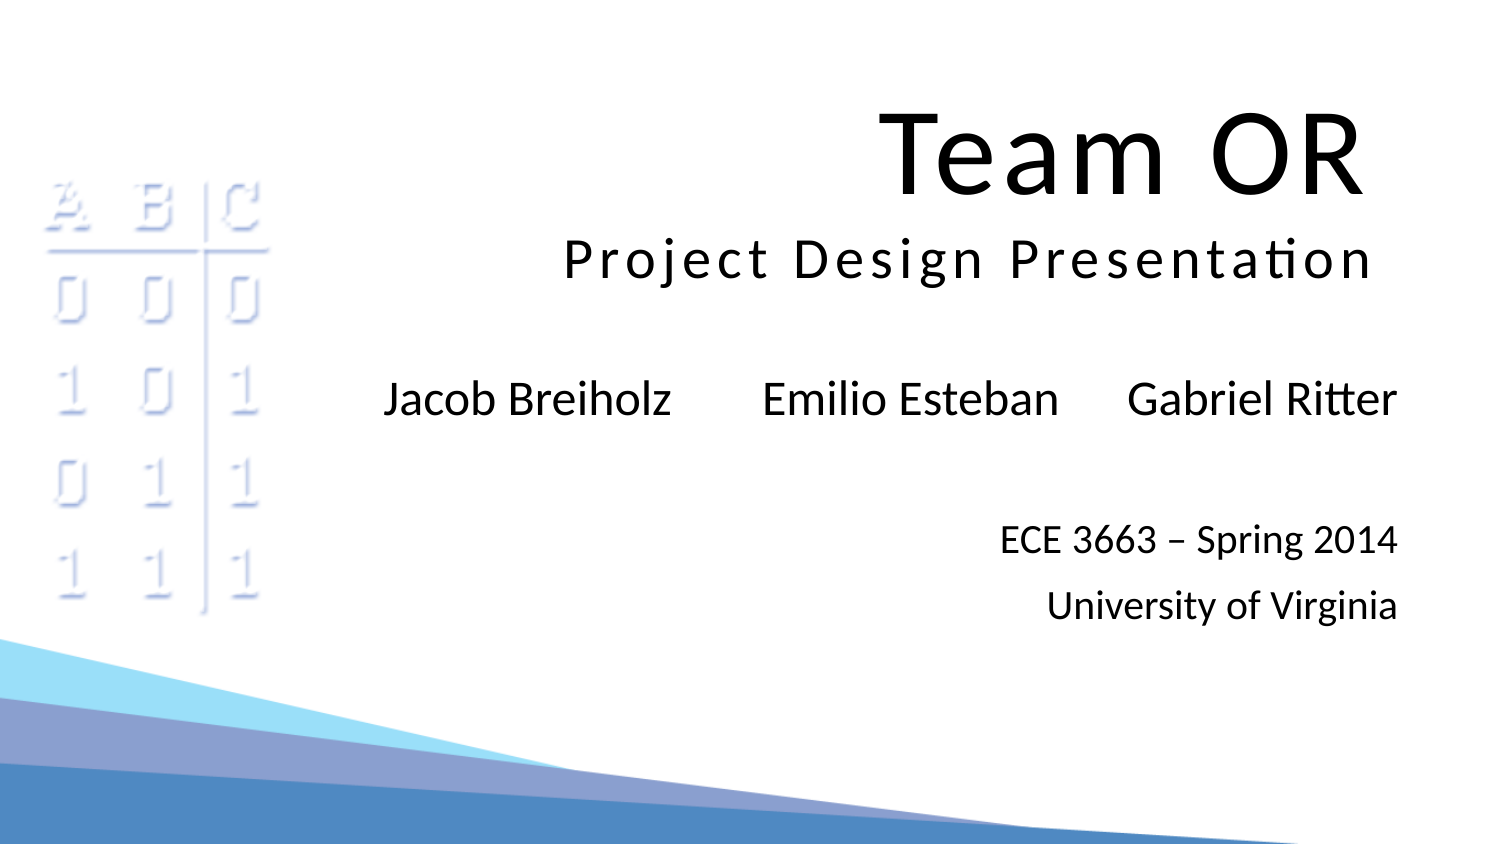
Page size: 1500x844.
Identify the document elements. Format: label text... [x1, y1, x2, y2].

subtitle Jacob Breiholz Emilio Esteban Gabriel Ritter ECE 3663 – Spring 2014 University of Virginia [112, 341, 1414, 772]
title Team OR Project Design Presentation [112, 114, 1388, 305]
picture [0, 0, 1500, 844]
